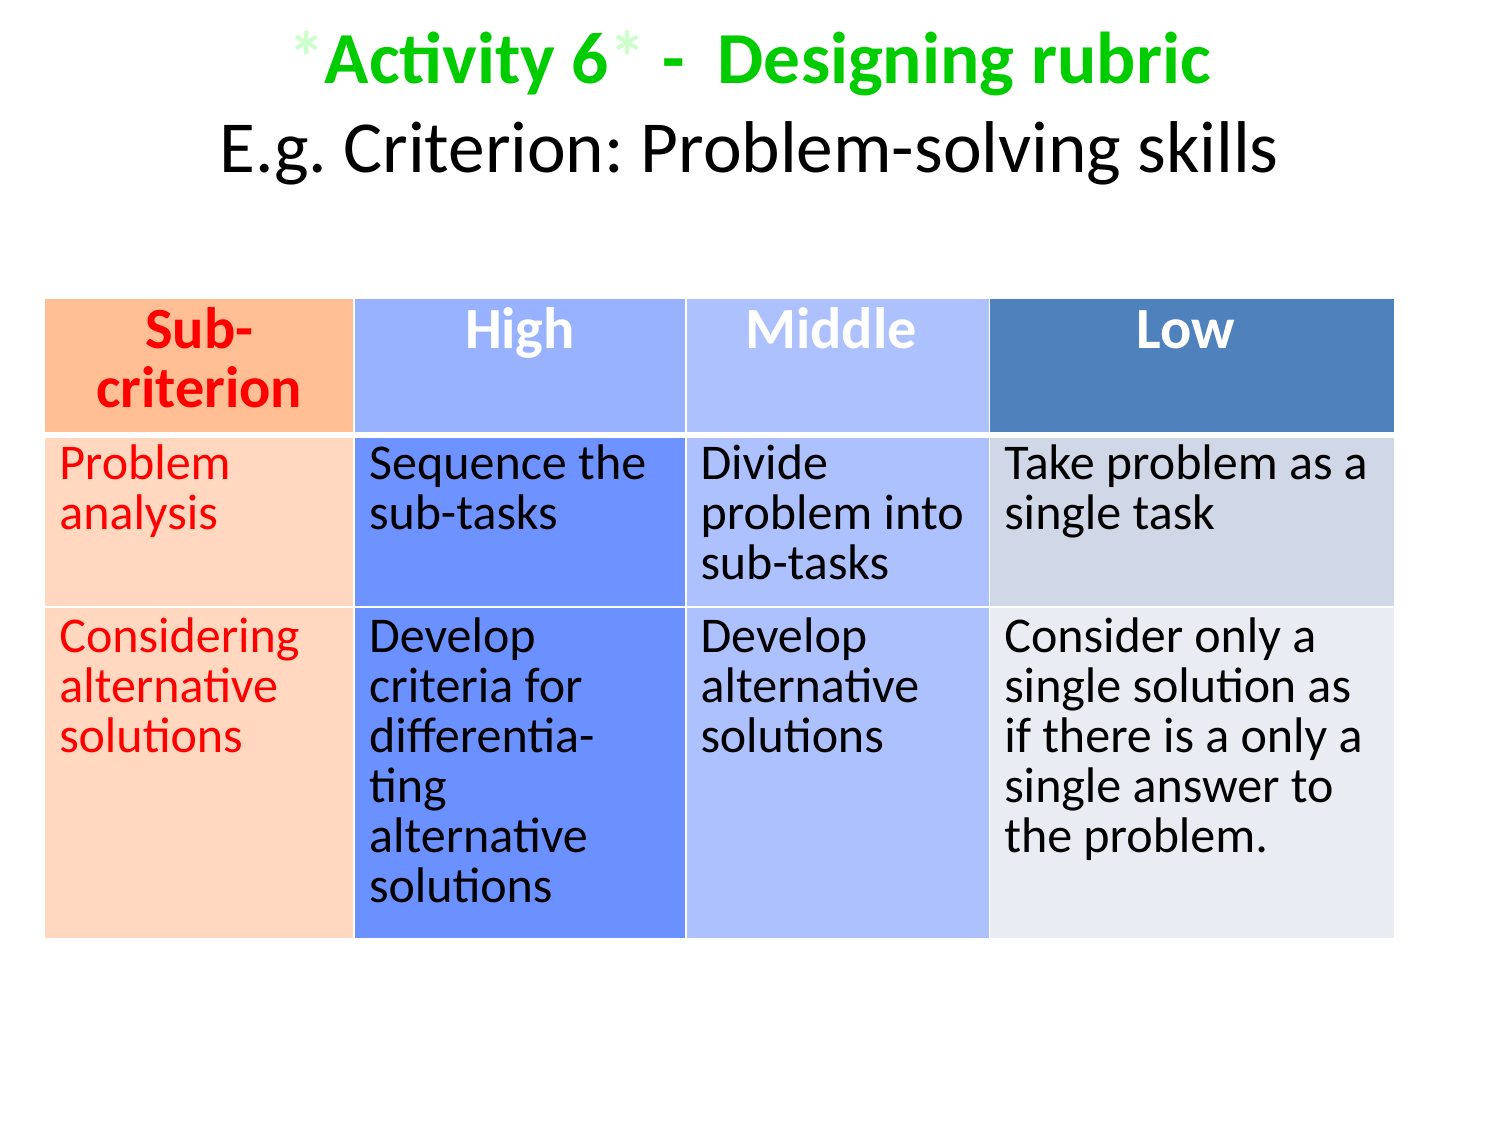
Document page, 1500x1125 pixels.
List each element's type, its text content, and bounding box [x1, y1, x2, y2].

table_cell Sequence the sub-tasks [355, 438, 685, 606]
table_cell Divide problem into sub-tasks [687, 438, 989, 606]
table_cell Develop alternative solutions [687, 608, 989, 938]
table_cell Develop criteria for differentia-ting alternative solutions [355, 608, 685, 938]
title *Activity 6* - Designing rubric E.g. Criterion: Problem-solving skills [75, 1, 1425, 197]
table_header High [355, 299, 685, 432]
table_cell Considering alternative solutions [45, 608, 353, 938]
table_cell Take problem as a single task [990, 438, 1394, 606]
table_header Low [990, 299, 1394, 432]
table_cell Problem analysis [45, 438, 353, 606]
table_cell Consider only a single solution as if there is a only a single answer to the problem. [990, 608, 1394, 938]
table_header Sub-criterion [45, 299, 353, 432]
table_header Middle [687, 299, 989, 432]
